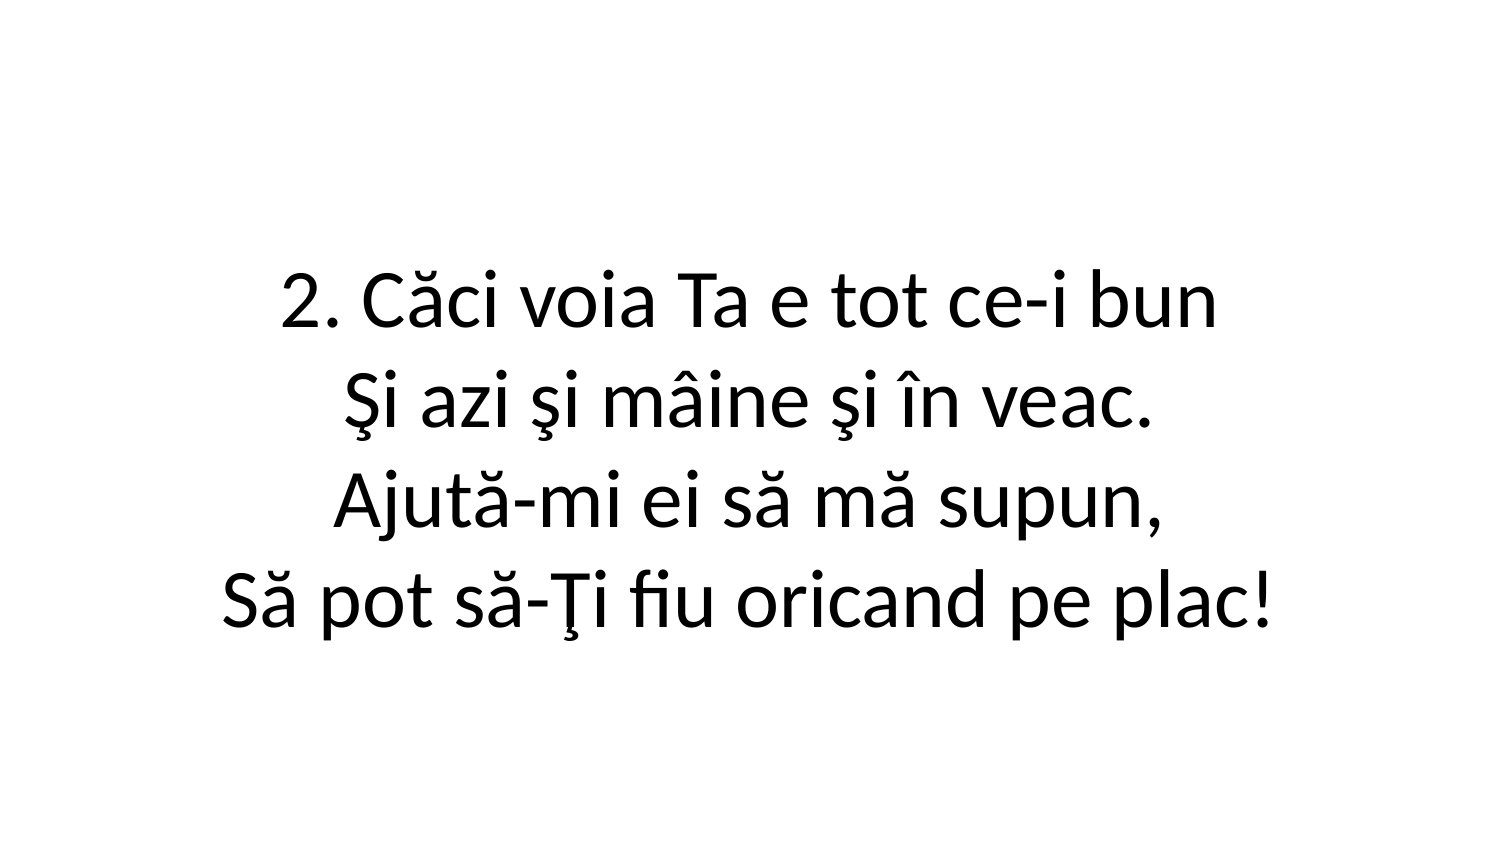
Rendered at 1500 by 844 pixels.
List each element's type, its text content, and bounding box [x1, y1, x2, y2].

text_box 2. Căci voia Ta e tot ce-i bun Şi azi şi mâine şi în veac. Ajută-mi ei să mă supun, Să pot să-Ţi fiu oricand pe plac! [207, 192, 1293, 652]
